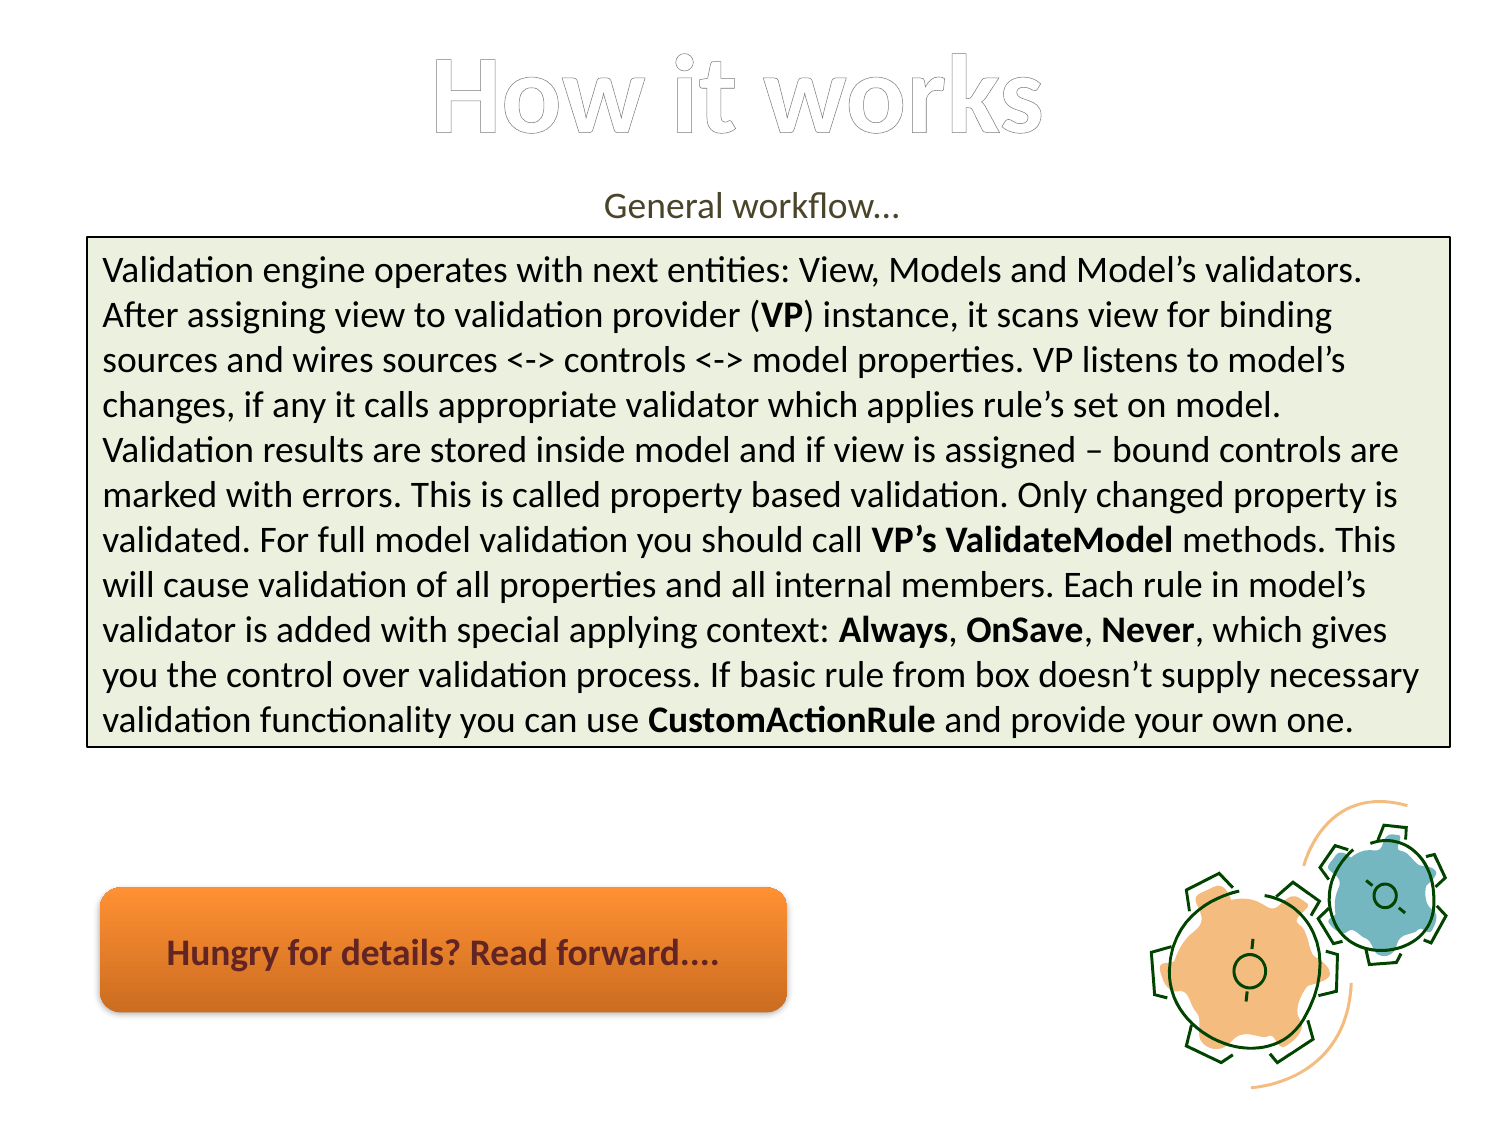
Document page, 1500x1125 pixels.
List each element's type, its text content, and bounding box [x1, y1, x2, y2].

text_box General workflow... [589, 173, 916, 234]
picture [1149, 799, 1449, 1090]
text_box How it works [415, 12, 1060, 163]
text_box Hungry for details? Read forward.... [99, 887, 788, 1013]
text_box Validation engine operates with next entities: View, Models and Model’s validators. After assigning view to validation provider (VP) instance, it scans view for binding sources and wires sources <-> controls <-> model properties. VP listens to model’s changes, if any it calls appropriate validator which applies rule’s set on model. Validation results are stored inside model and if view is assigned – bound controls are marked with errors. This is called property based validation. Only changed property is validated. For full model validation you should call VP’s ValidateModel methods. This will cause validation of all properties and all internal members. Each rule in model’s validator is added with special applying context: Always, OnSave, Never, which gives you the control over validation process. If basic rule from box doesn’t supply necessary validation functionality you can use CustomActionRule and provide your own one. [87, 237, 1450, 748]
